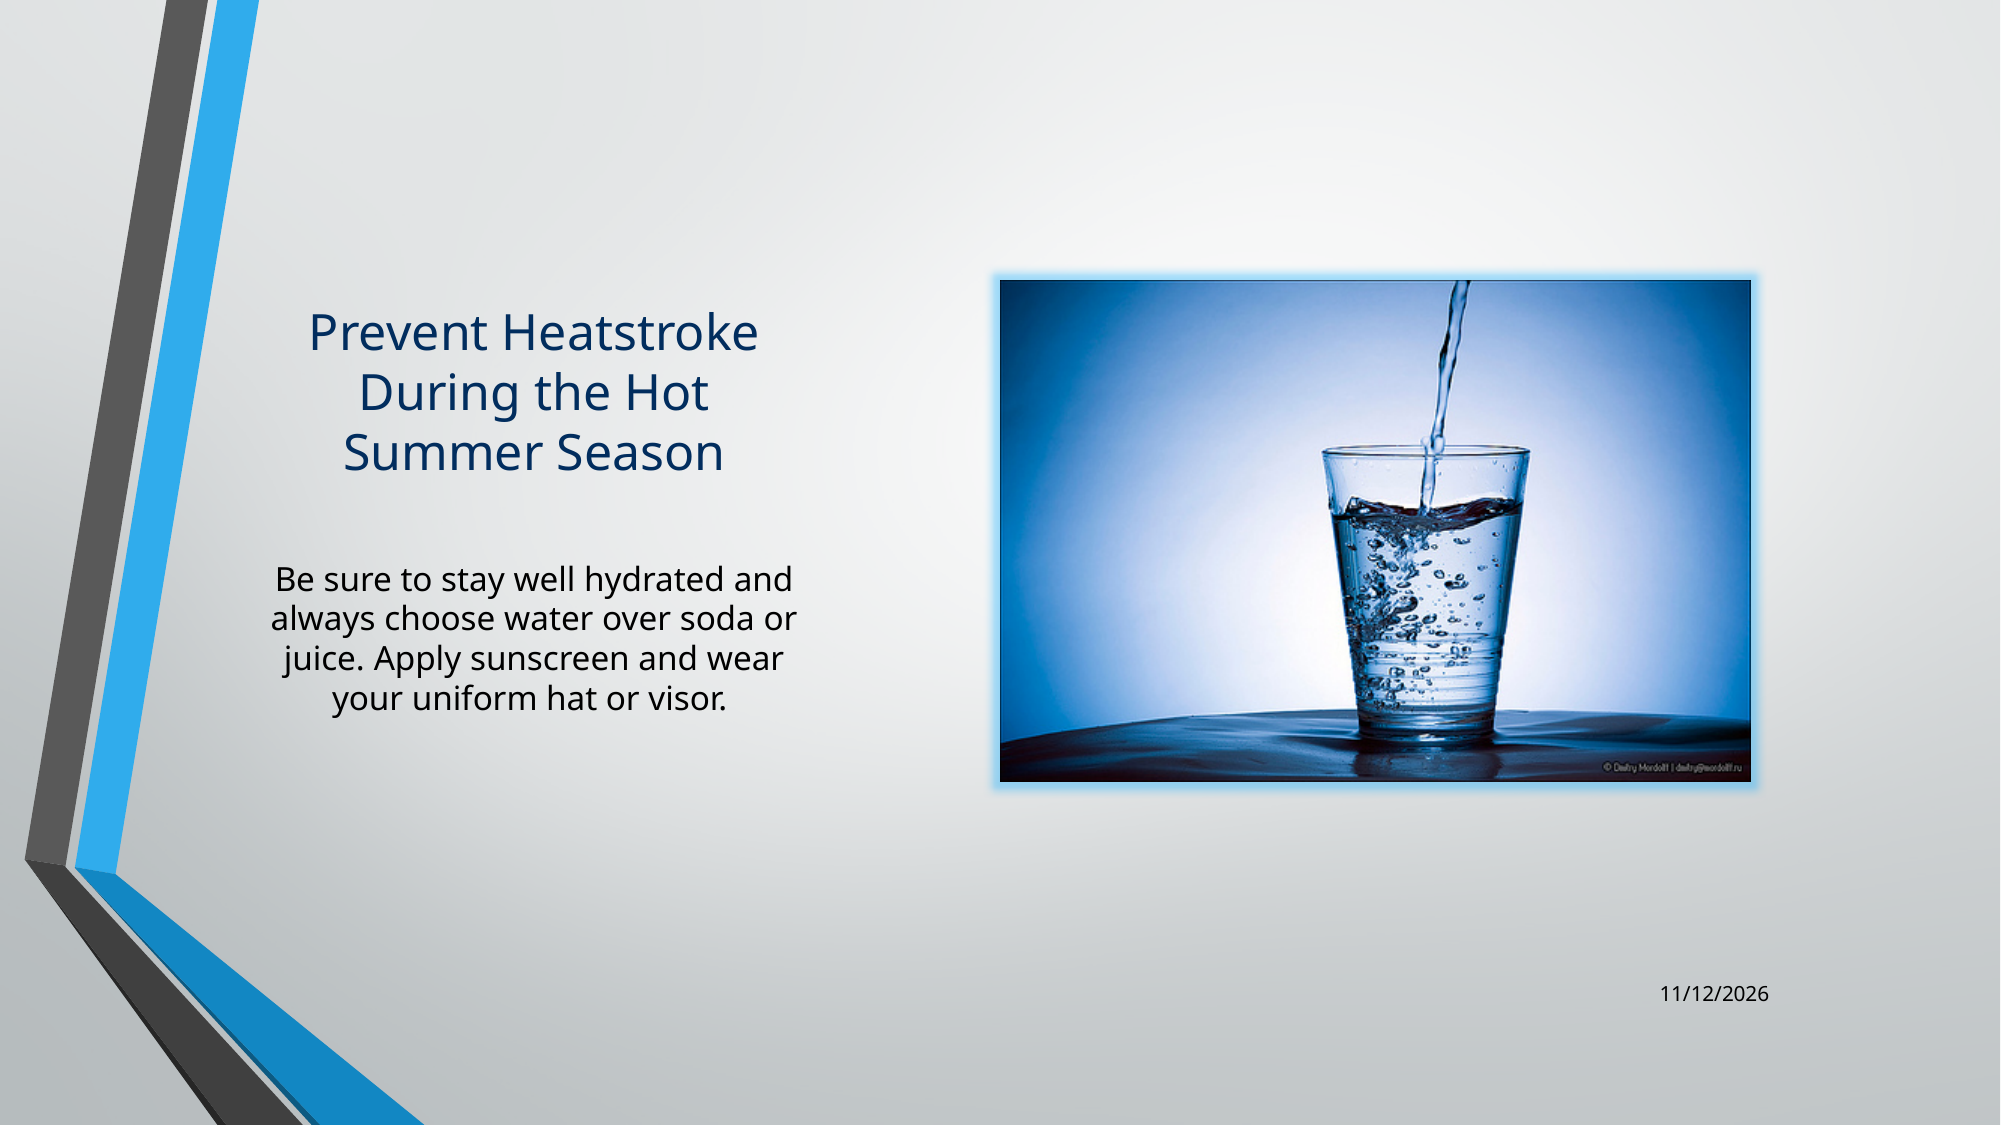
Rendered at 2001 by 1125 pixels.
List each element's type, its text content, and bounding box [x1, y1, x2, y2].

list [999, 280, 1751, 782]
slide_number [1596, 965, 1784, 1025]
list Be sure to stay well hydrated and always choose water over soda or juice. Apply sunscreen and wear your uniform hat or visor. [243, 487, 826, 788]
title Prevent Heatstroke During the Hot Summer Season [243, 262, 826, 487]
